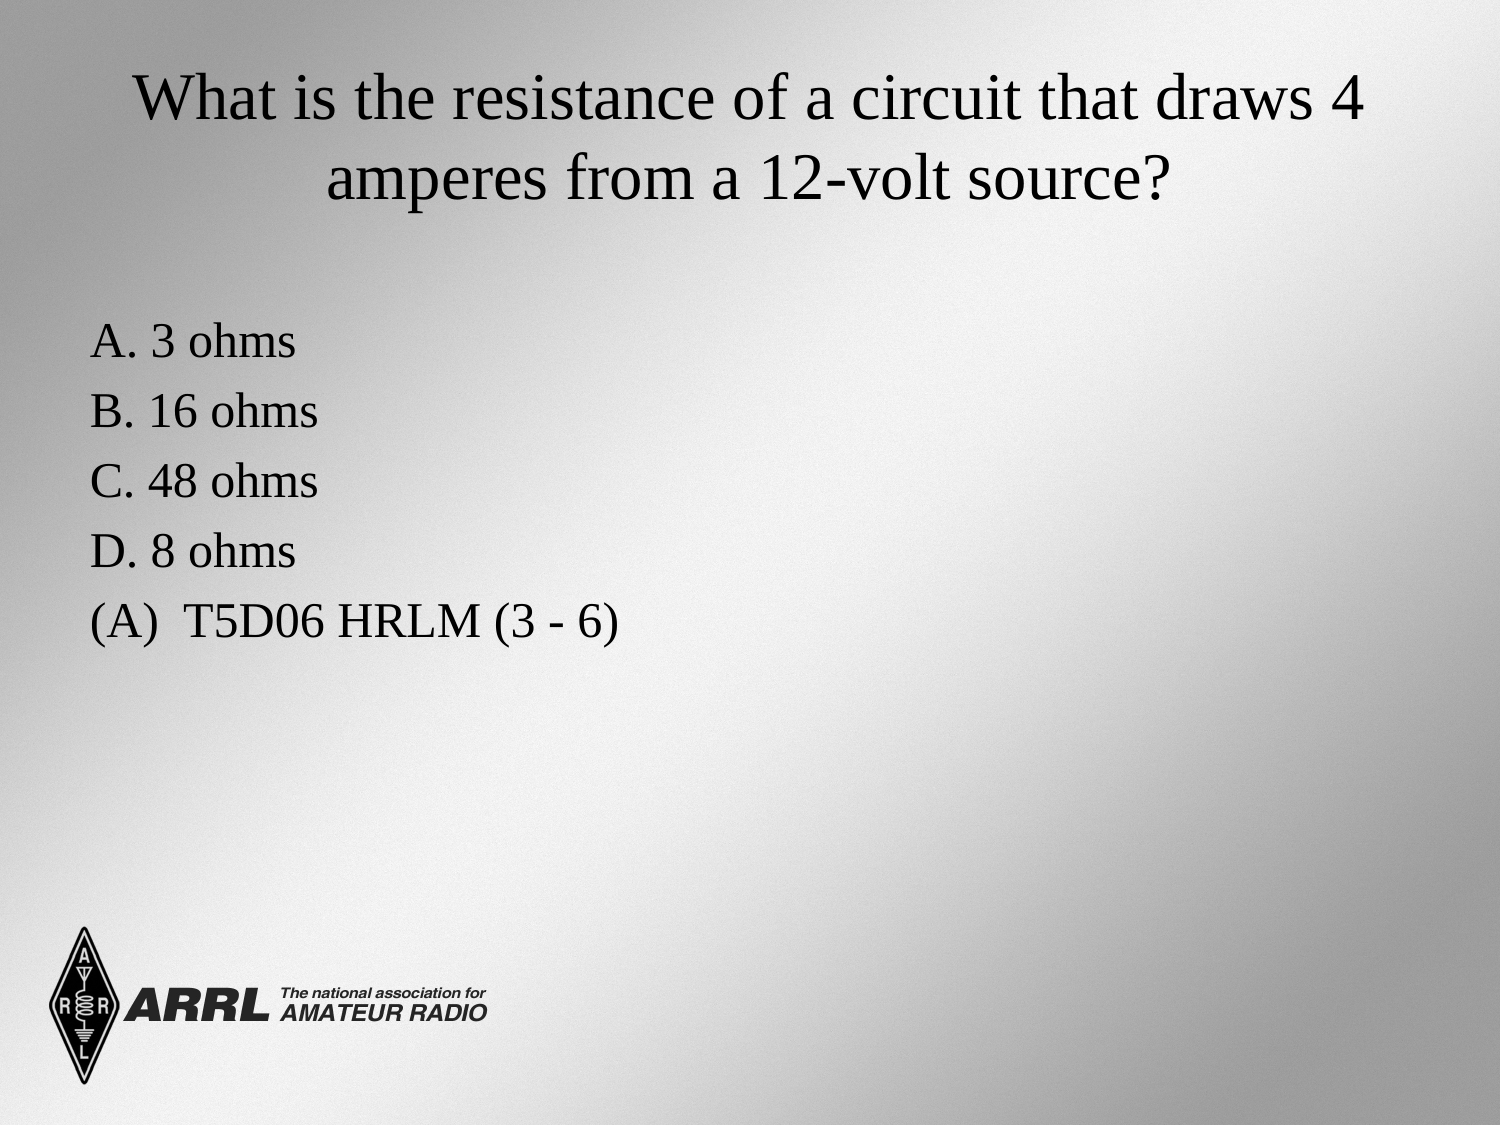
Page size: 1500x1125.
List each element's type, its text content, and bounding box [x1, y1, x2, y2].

title What is the resistance of a circuit that draws 4 amperes from a 12-volt source? [75, 45, 1425, 233]
picture [0, 0, 1500, 1125]
list A. 3 ohms B. 16 ohms C. 48 ohms D. 8 ohms (A) T5D06 HRLM (3 - 6) [75, 299, 1425, 1005]
